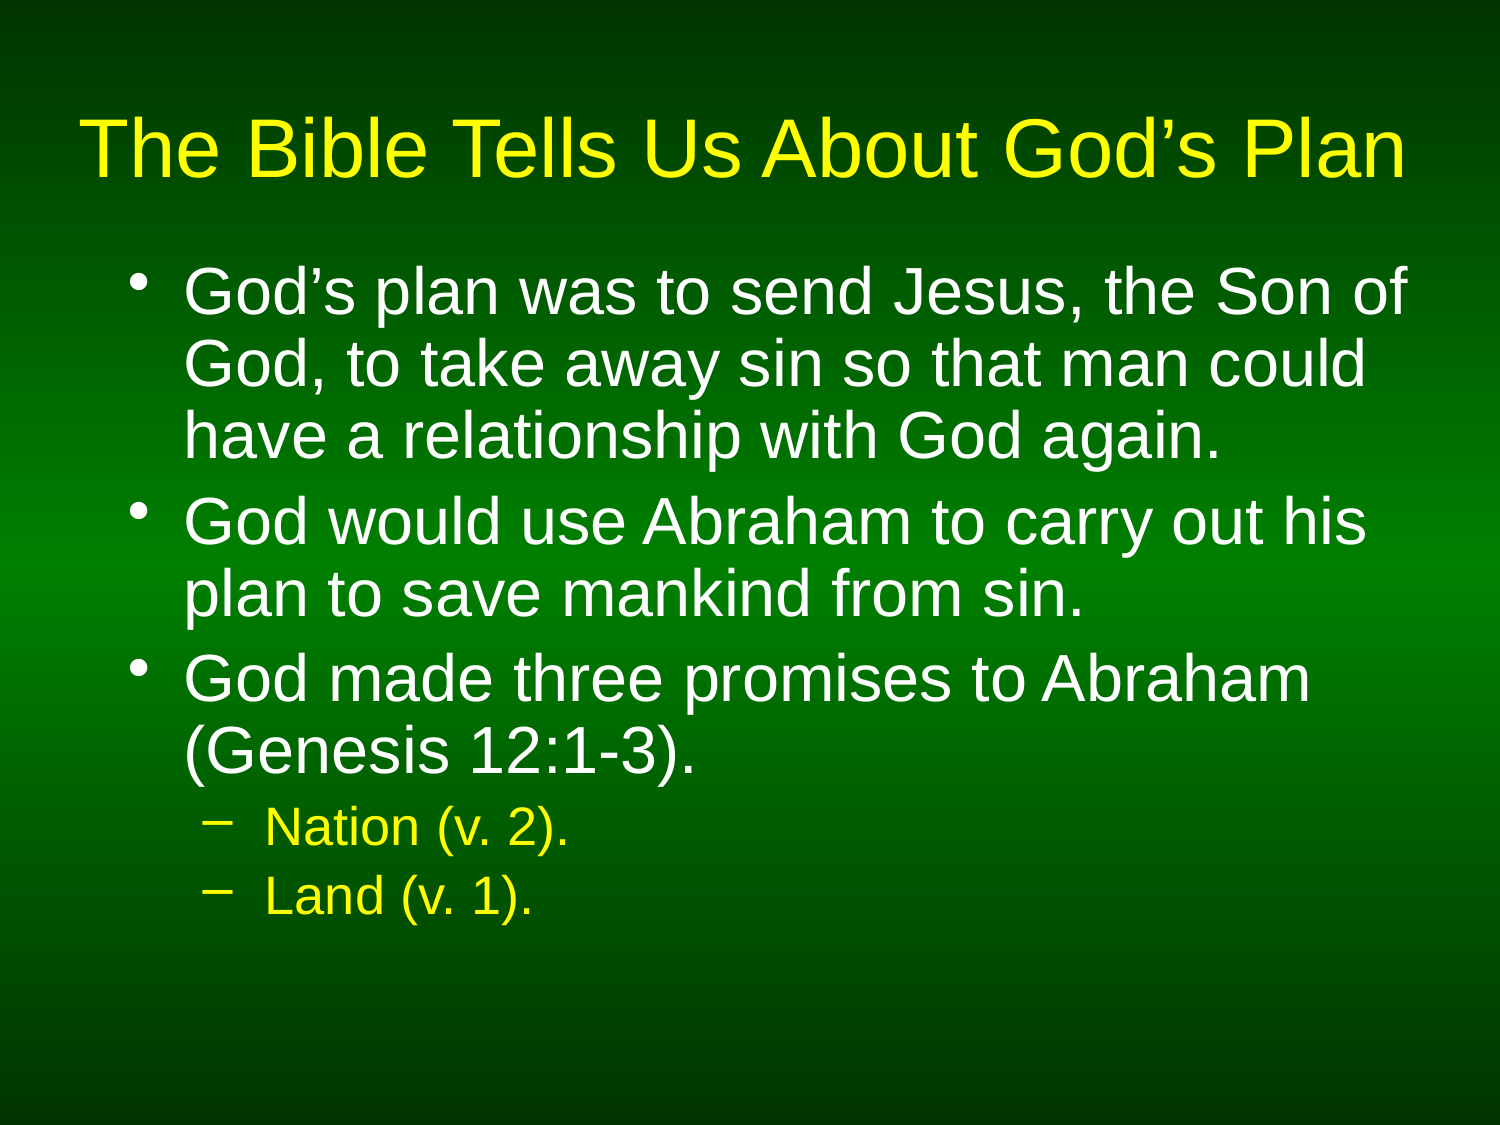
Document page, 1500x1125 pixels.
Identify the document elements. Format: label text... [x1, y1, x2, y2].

title The Bible Tells Us About God’s Plan [50, 50, 1438, 238]
list God’s plan was to send Jesus, the Son of God, to take away sin so that man could have a relationship with God again. God would use Abraham to carry out his plan to save mankind from sin. God made three promises to Abraham (Genesis 12:1-3). Nation (v. 2). Land (v. 1). [112, 249, 1438, 988]
